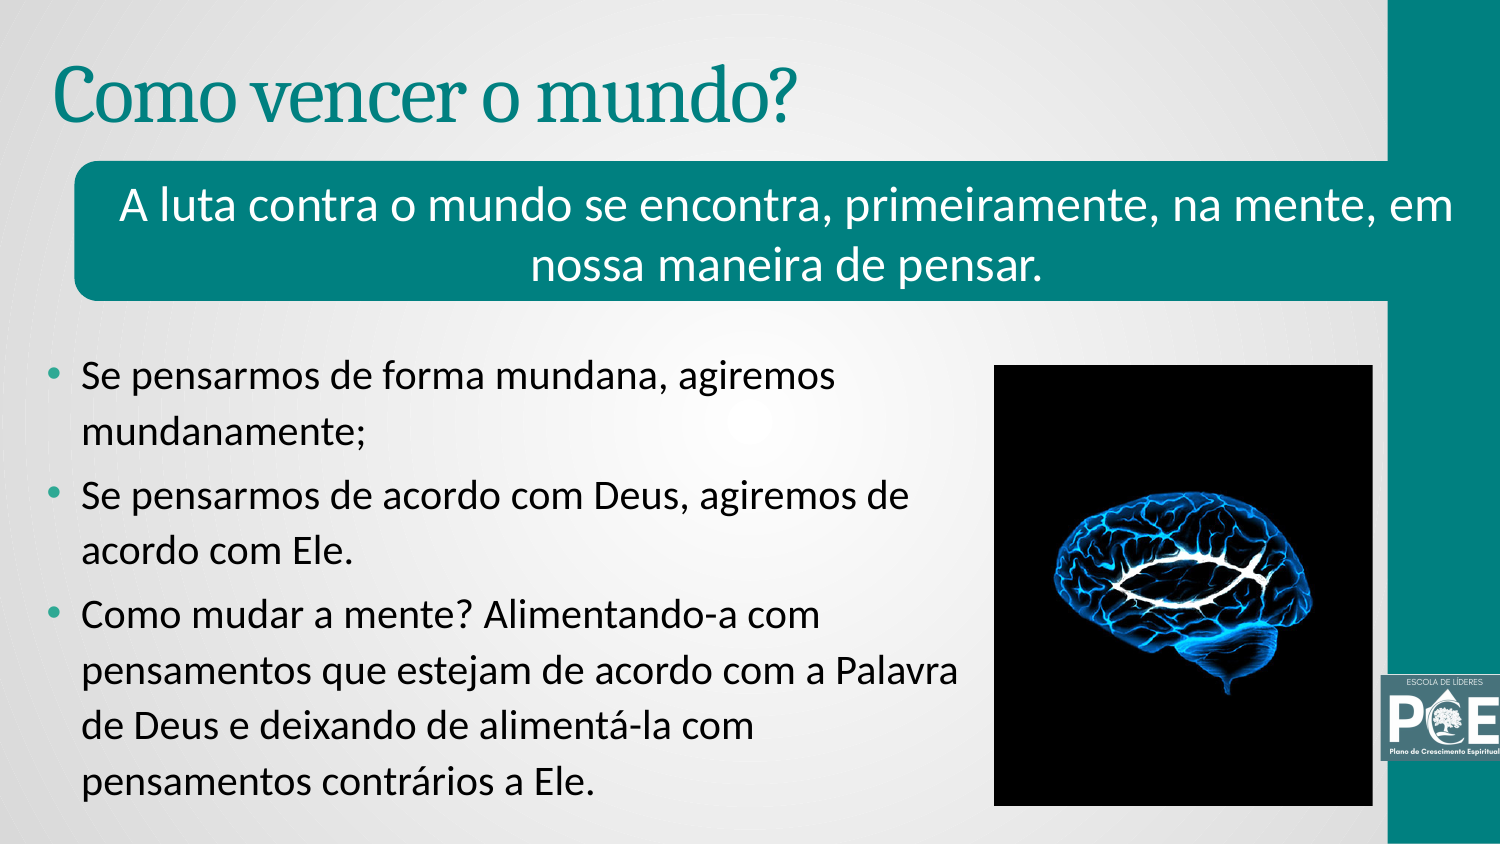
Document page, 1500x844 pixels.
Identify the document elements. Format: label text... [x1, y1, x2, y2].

picture [1380, 674, 1500, 761]
picture [993, 364, 1373, 807]
title Como vencer o mundo? [45, 27, 1466, 151]
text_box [74, 160, 1500, 302]
list Se pensarmos de forma mundana, agiremos mundanamente; Se pensarmos de acordo com Deus, agiremos de acordo com Ele. Como mudar a mente? Alimentando-a com pensamentos que estejam de acordo com a Palavra de Deus e deixando de alimentá-la com pensamentos contrários a Ele. [21, 339, 1000, 807]
